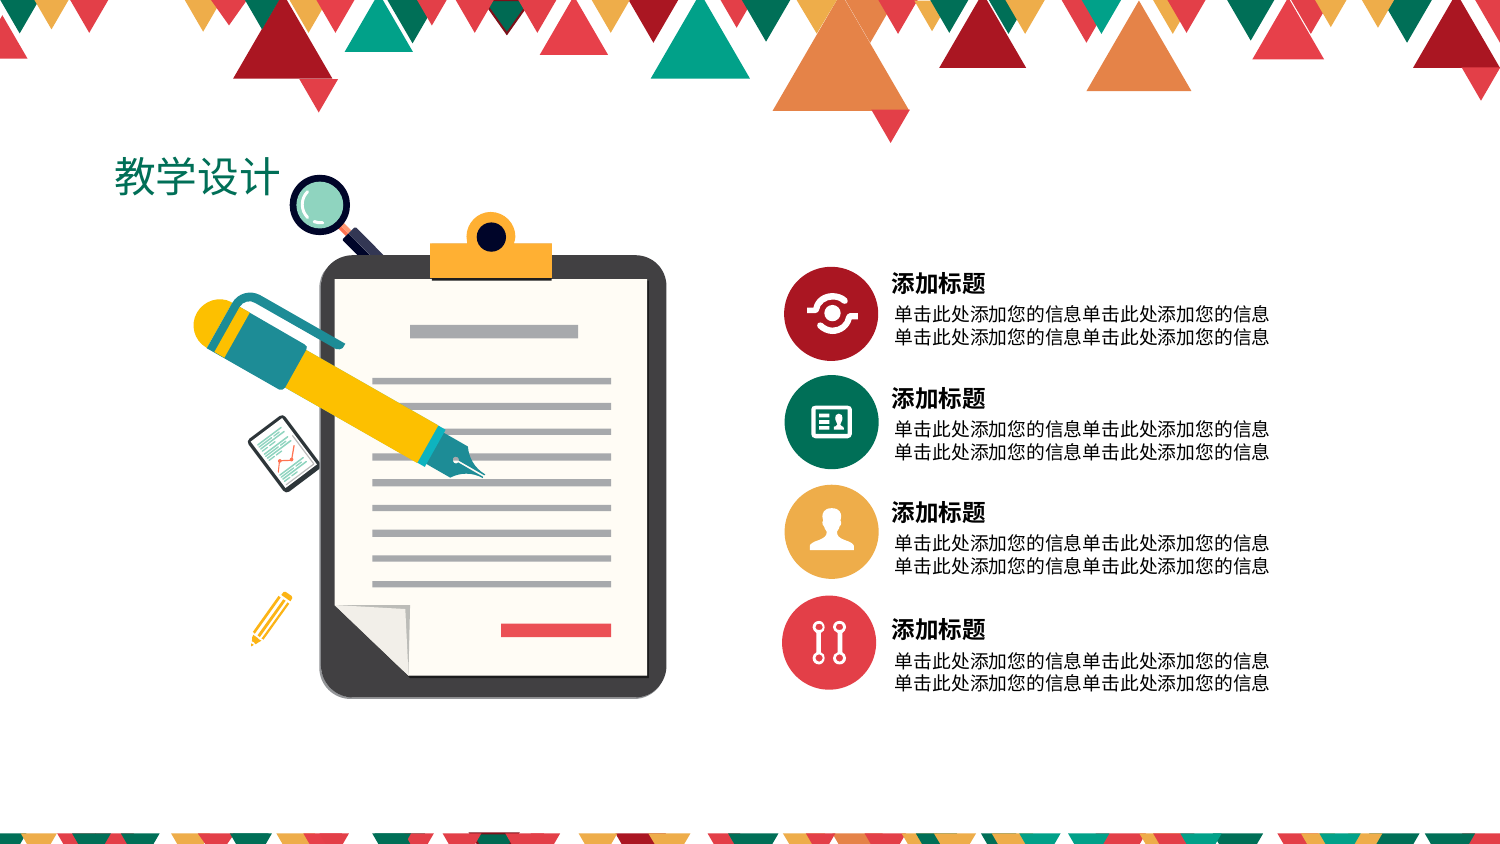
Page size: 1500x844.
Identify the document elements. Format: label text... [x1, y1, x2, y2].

text_box [807, 293, 832, 314]
text_box [809, 508, 832, 551]
text_box [824, 305, 832, 322]
text_box [784, 374, 844, 470]
text_box [784, 484, 855, 580]
text_box [817, 322, 832, 334]
text_box [783, 266, 852, 362]
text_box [179, 171, 667, 700]
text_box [832, 261, 1297, 357]
text_box [812, 620, 825, 665]
text_box 教学设计 [99, 142, 297, 208]
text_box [832, 490, 1297, 586]
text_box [832, 608, 1297, 703]
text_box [832, 376, 1297, 472]
text_box [811, 405, 832, 439]
text_box [781, 595, 862, 691]
